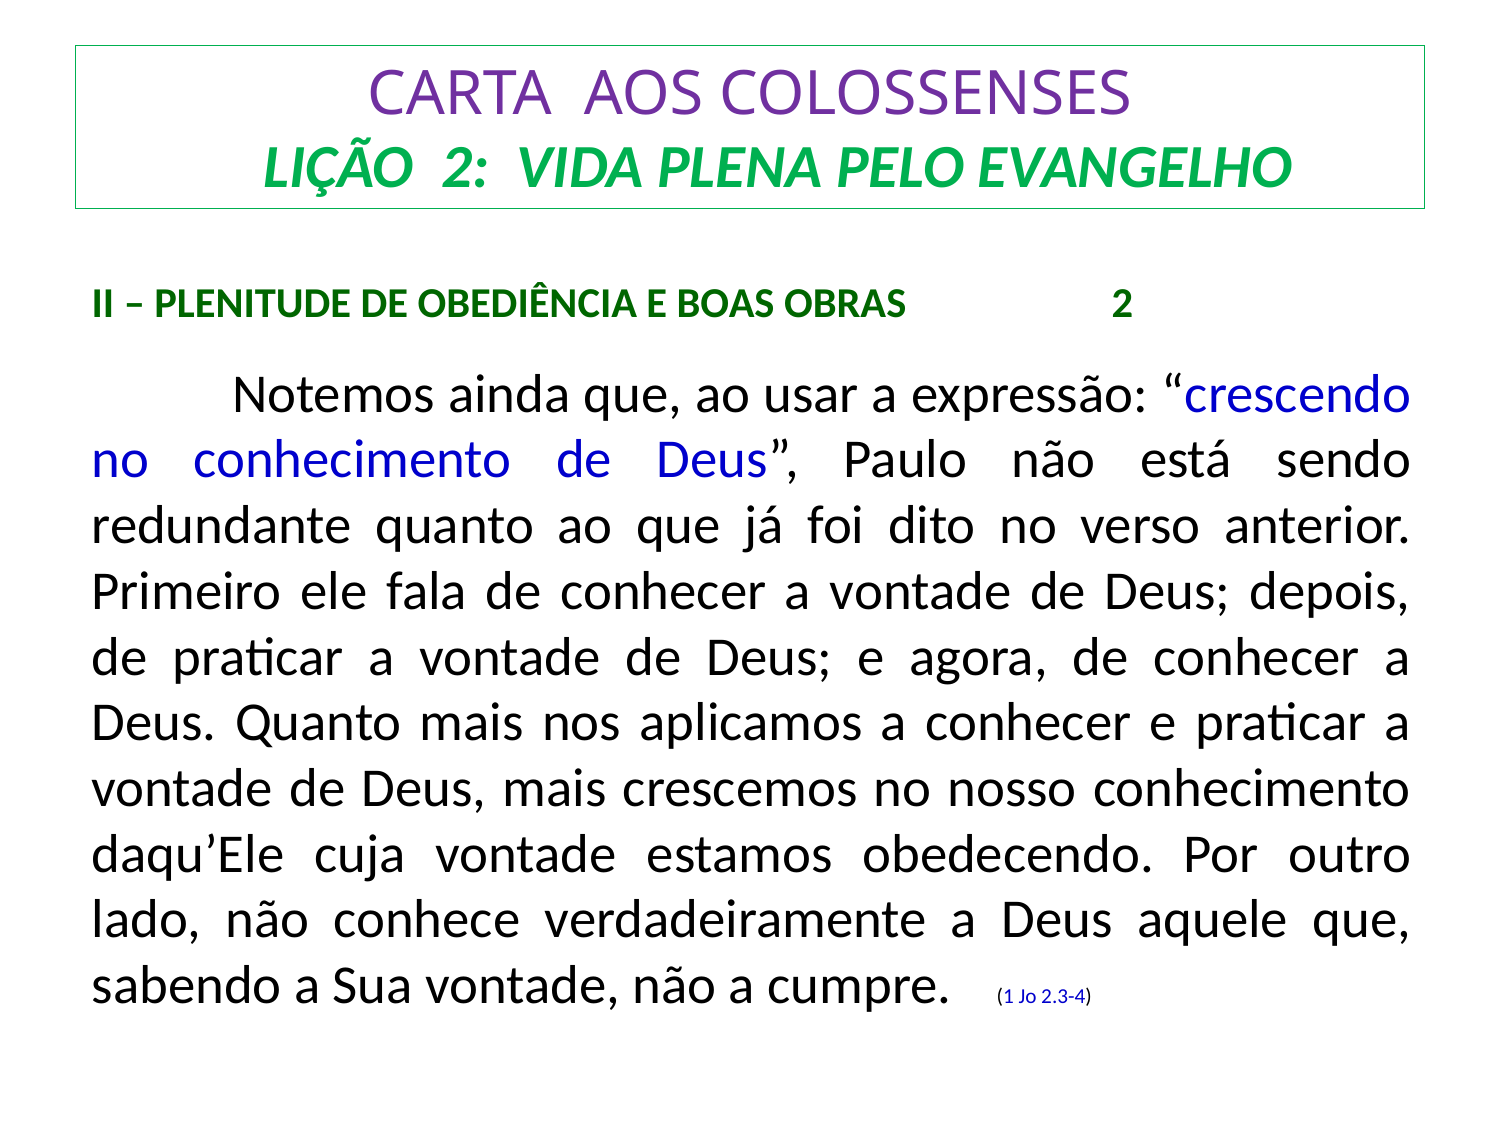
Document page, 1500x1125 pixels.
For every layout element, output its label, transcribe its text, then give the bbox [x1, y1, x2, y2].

title CARTA AOS COLOSSENSES LIÇÃO 2: VIDA PLENA PELO EVANGELHO [75, 45, 1425, 209]
list II – PLENITUDE DE OBEDIÊNCIA E BOAS OBRAS 2 Notemos ainda que, ao usar a expressão: “crescendo no conhecimento de Deus”, Paulo não está sendo redundante quanto ao que já foi dito no verso anterior. Primeiro ele fala de conhecer a vontade de Deus; depois, de praticar a vontade de Deus; e agora, de conhecer a Deus. Quanto mais nos aplicamos a conhecer e praticar a vontade de Deus, mais crescemos no nosso conhecimento daqu’Ele cuja vontade estamos obedecendo. Por outro lado, não conhece verdadeiramente a Deus aquele que, sabendo a Sua vontade, não a cumpre. (1 Jo 2.3-4) [76, 267, 1427, 1029]
